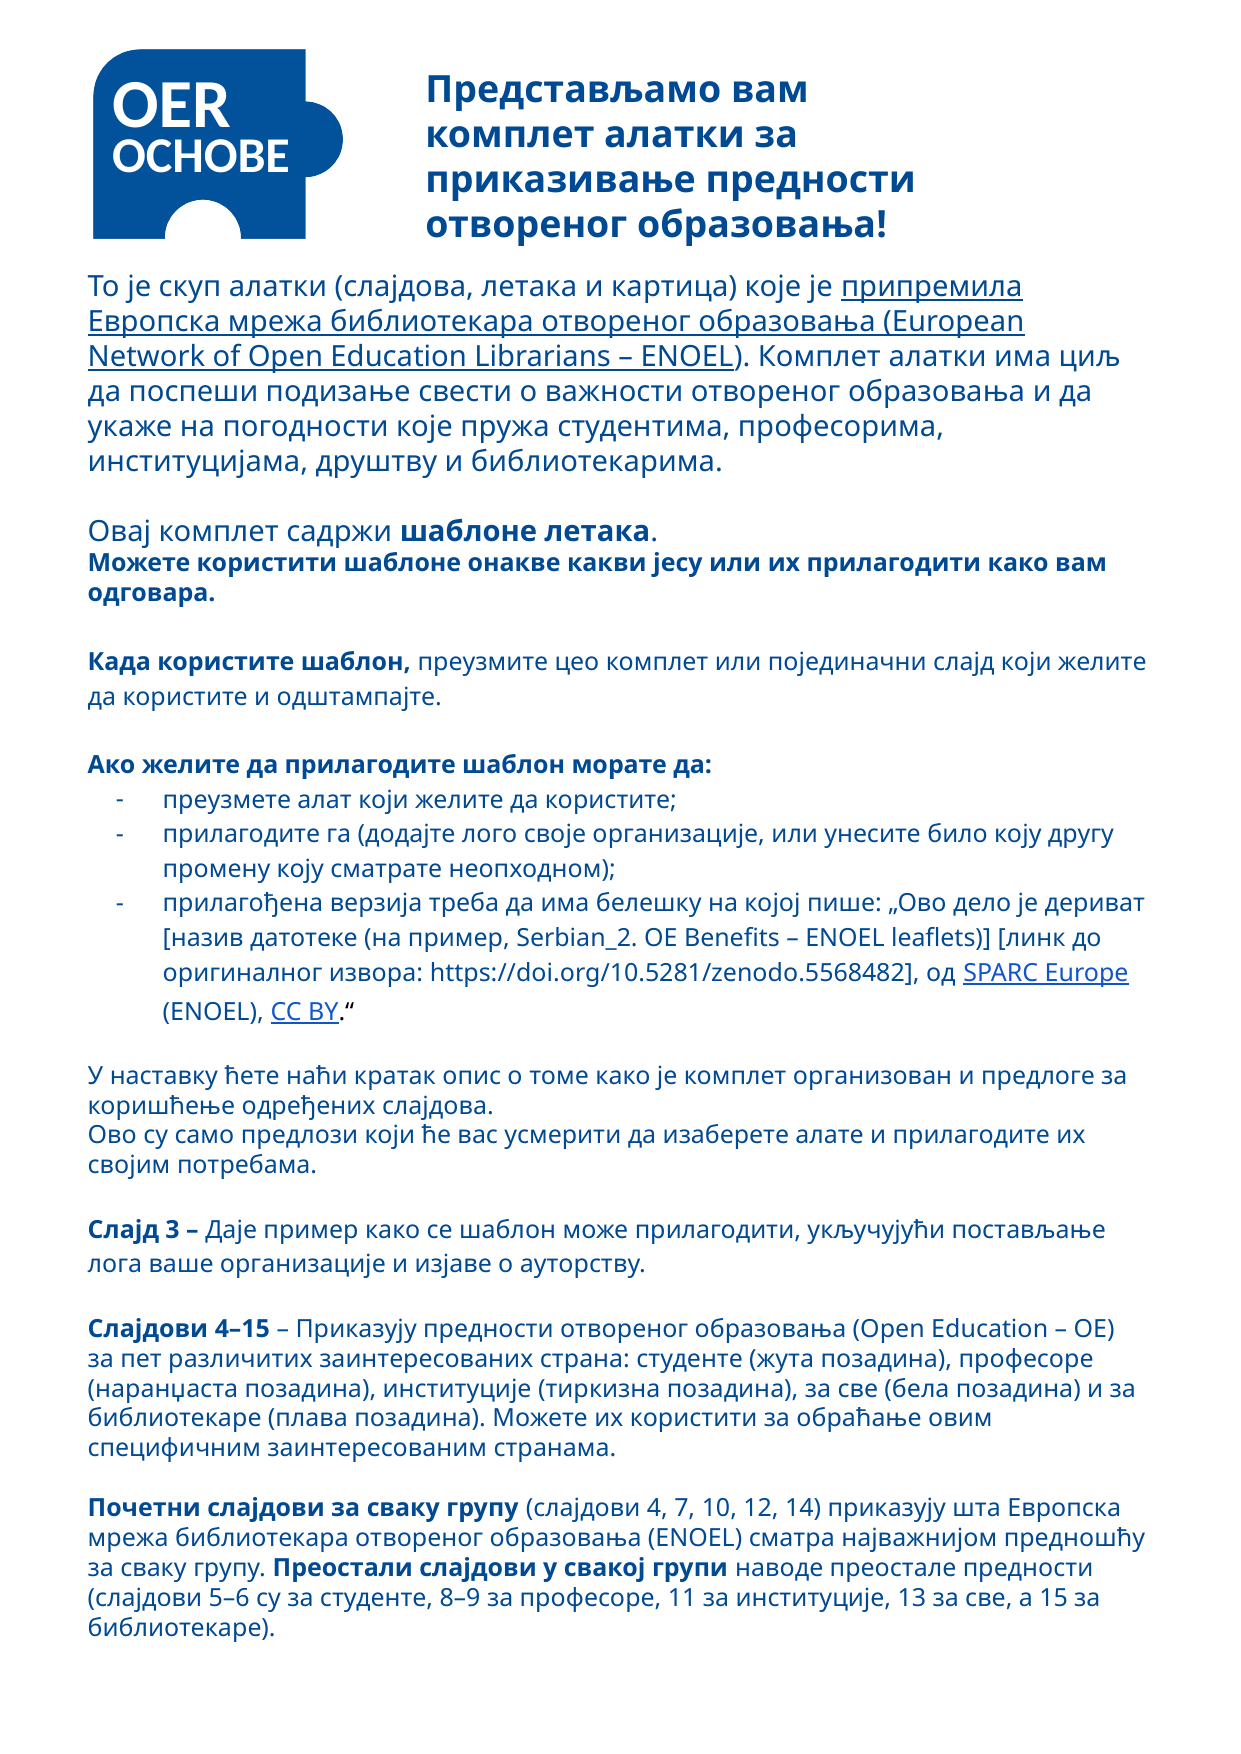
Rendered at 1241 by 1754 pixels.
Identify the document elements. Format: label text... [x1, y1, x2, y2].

picture [93, 49, 343, 240]
text_box Представљамо вам комплет алатки за приказивање предности отвореног образовања! [410, 49, 988, 260]
text_box То је скуп алатки (слајдова, летака и картица) које је припремила Европска мрежа библиотекара отвореног образовања (European Network of Open Education Librarians – ENOEL). Комплет алатки има циљ да поспеши подизање свести о важности отвореног образовања и да укаже на погодности које пружа студентима, професорима, институцијама, друштву и библиотекарима. Овај комплет садржи шаблоне летака. Можете користити шаблоне онакве какви јесу или их прилагодити како вам одговара. Када користите шаблон, преузмите цео комплет или појединачни слајд који желите да користите и одштампајте. Ако желите да прилагодите шаблон морате да: преузмете алат који желите да користите; прилагодите га (додајте лого своје организације, или унесите било коју другу промену коју сматрате неопходном); прилагођена верзија треба да има белешку на којој пише: „Ово дело је дериват [назив датотеке (на пример, Serbian_2. OE Benefits – ENOEL leaflets)] [линк до оригиналног извора: https://doi.org/10.5281/zenodo.5568482], од SPARC Europe (ENOEL), CC BY.“ У наставку ћете наћи кратак опис о томе како је комплет организован и предлоге за коришћење одређених слајдова. Ово су само предлози који ће вас усмерити да изаберете алате и прилагодите их својим потребама. Слајд 3 – Даје пример како се шаблон може прилагодити, укључујући постављање лога ваше организације и изјаве о ауторству. Слајдови 4–15 – Приказују предности отвореног образовања (Open Education – OE) за пет различитих заинтересованих страна: студенте (жута позадина), професоре (наранџаста позадина), институције (тиркизна позадина), за све (бела позадина) и за библиотекаре (плава позадина). Можете их користити за обраћање овим специфичним заинтересованим странама. Почетни слајдови за сваку групу (слајдови 4, 7, 10, 12, 14) приказују шта Европска мрежа библиотекара отвореног образовања (ENOEL) сматра најважнијом предношћу за сваку групу. Преостали слајдови у свакој групи наводе преостале предности (слајдови 5–6 су за студенте, 8–9 за професоре, 11 за институције, 13 за све, а 15 за библиотекаре). [72, 252, 1163, 1657]
